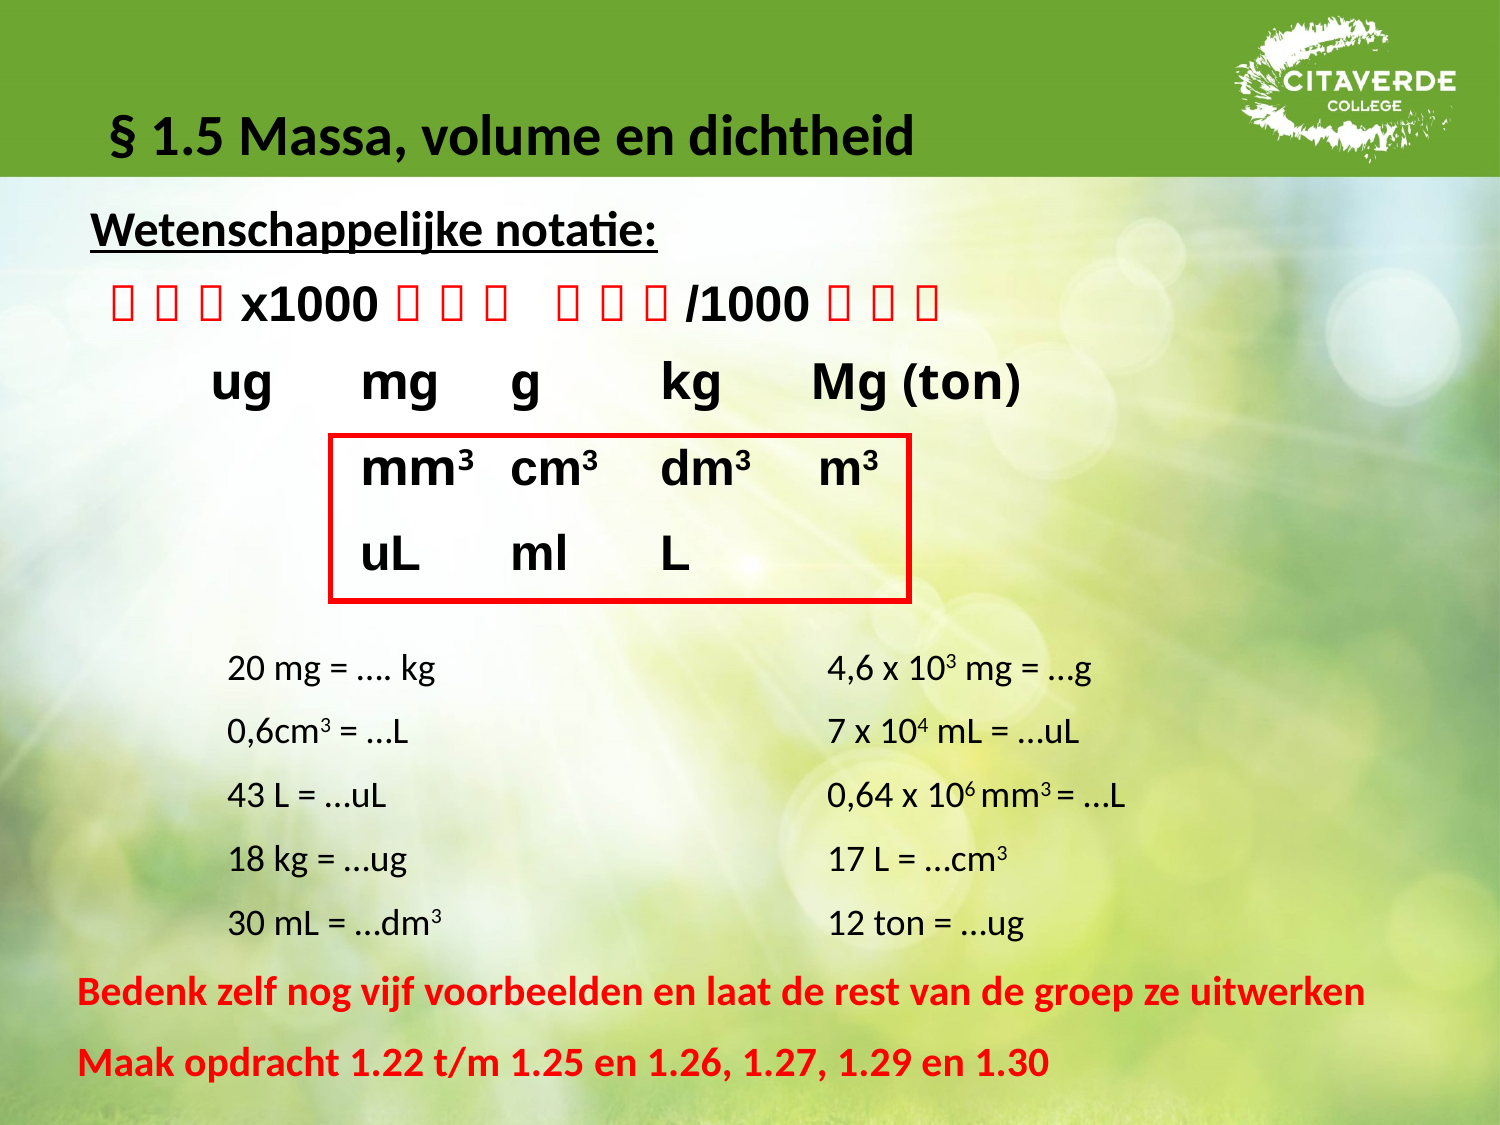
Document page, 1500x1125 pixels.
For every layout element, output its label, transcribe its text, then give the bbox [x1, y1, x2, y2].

text_box ug mg g kg Mg (ton) mm3 cm3 dm3 m3 uL ml L [195, 342, 1400, 635]
picture [0, 0, 1500, 1125]
text_box § 1.5 Massa, volume en dichtheid [93, 90, 980, 175]
text_box 20 mg = …. kg 4,6 x 103 mg = …g 0,6cm3 = …L 7 x 104 mL = …uL 43 L = …uL 0,64 x 106 mm3 = …L 18 kg = …ug 17 L = …cm3 30 mL = …dm3 12 ton = …ug Bedenk zelf nog vijf voorbeelden en laat de rest van de groep ze uitwerken Maak opdracht 1.22 t/m 1.25 en 1.26, 1.27, 1.29 en 1.30 [62, 635, 1500, 1125]
text_box Wetenschappelijke notatie: [75, 189, 962, 265]
text_box [330, 435, 909, 601]
text_box    x1000       /1000    [93, 263, 1301, 339]
